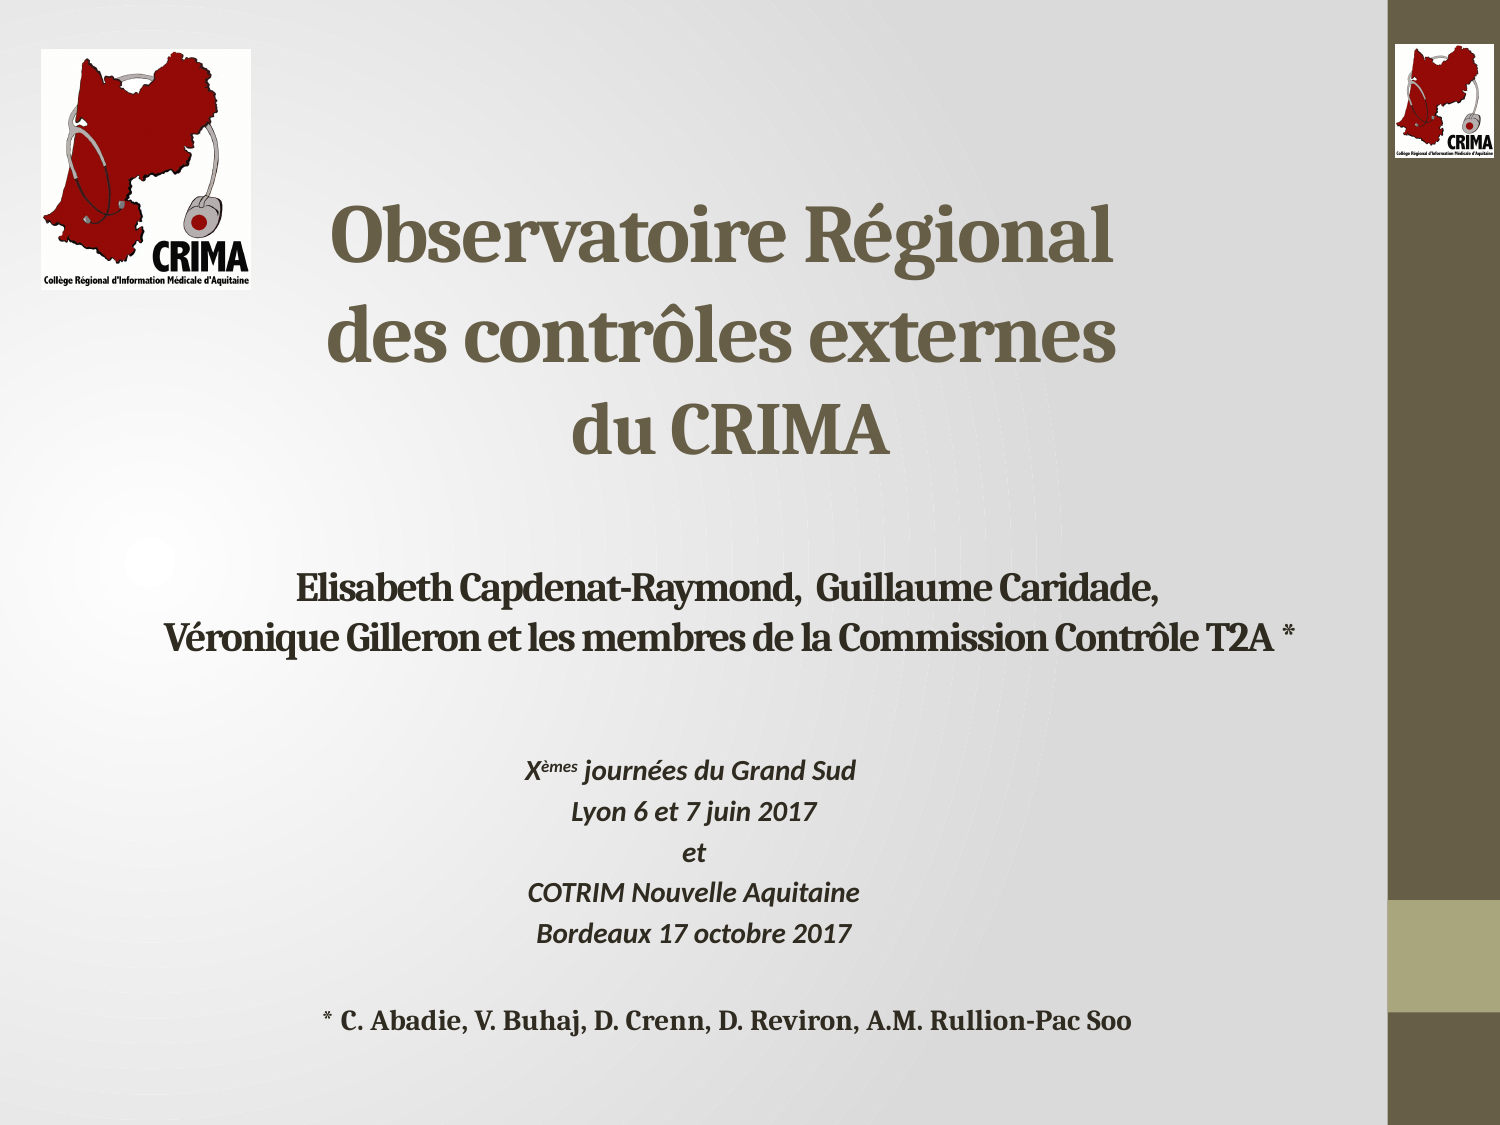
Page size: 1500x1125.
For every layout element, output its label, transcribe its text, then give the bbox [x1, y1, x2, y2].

picture [40, 48, 251, 291]
title Observatoire Régional des contrôles externes du CRIMA Elisabeth Capdenat-Raymond, Guillaume Caridade, Véronique Gilleron et les membres de la Commission Contrôle T2A * [105, 201, 1357, 708]
text_box * C. Abadie, V. Buhaj, D. Crenn, D. Reviron, A.M. Rullion-Pac Soo [22, 993, 1357, 1089]
picture [1395, 44, 1494, 158]
subtitle Xèmes journées du Grand Sud Lyon 6 et 7 juin 2017 et COTRIM Nouvelle Aquitaine Bordeaux 17 octobre 2017 [338, 720, 1050, 963]
